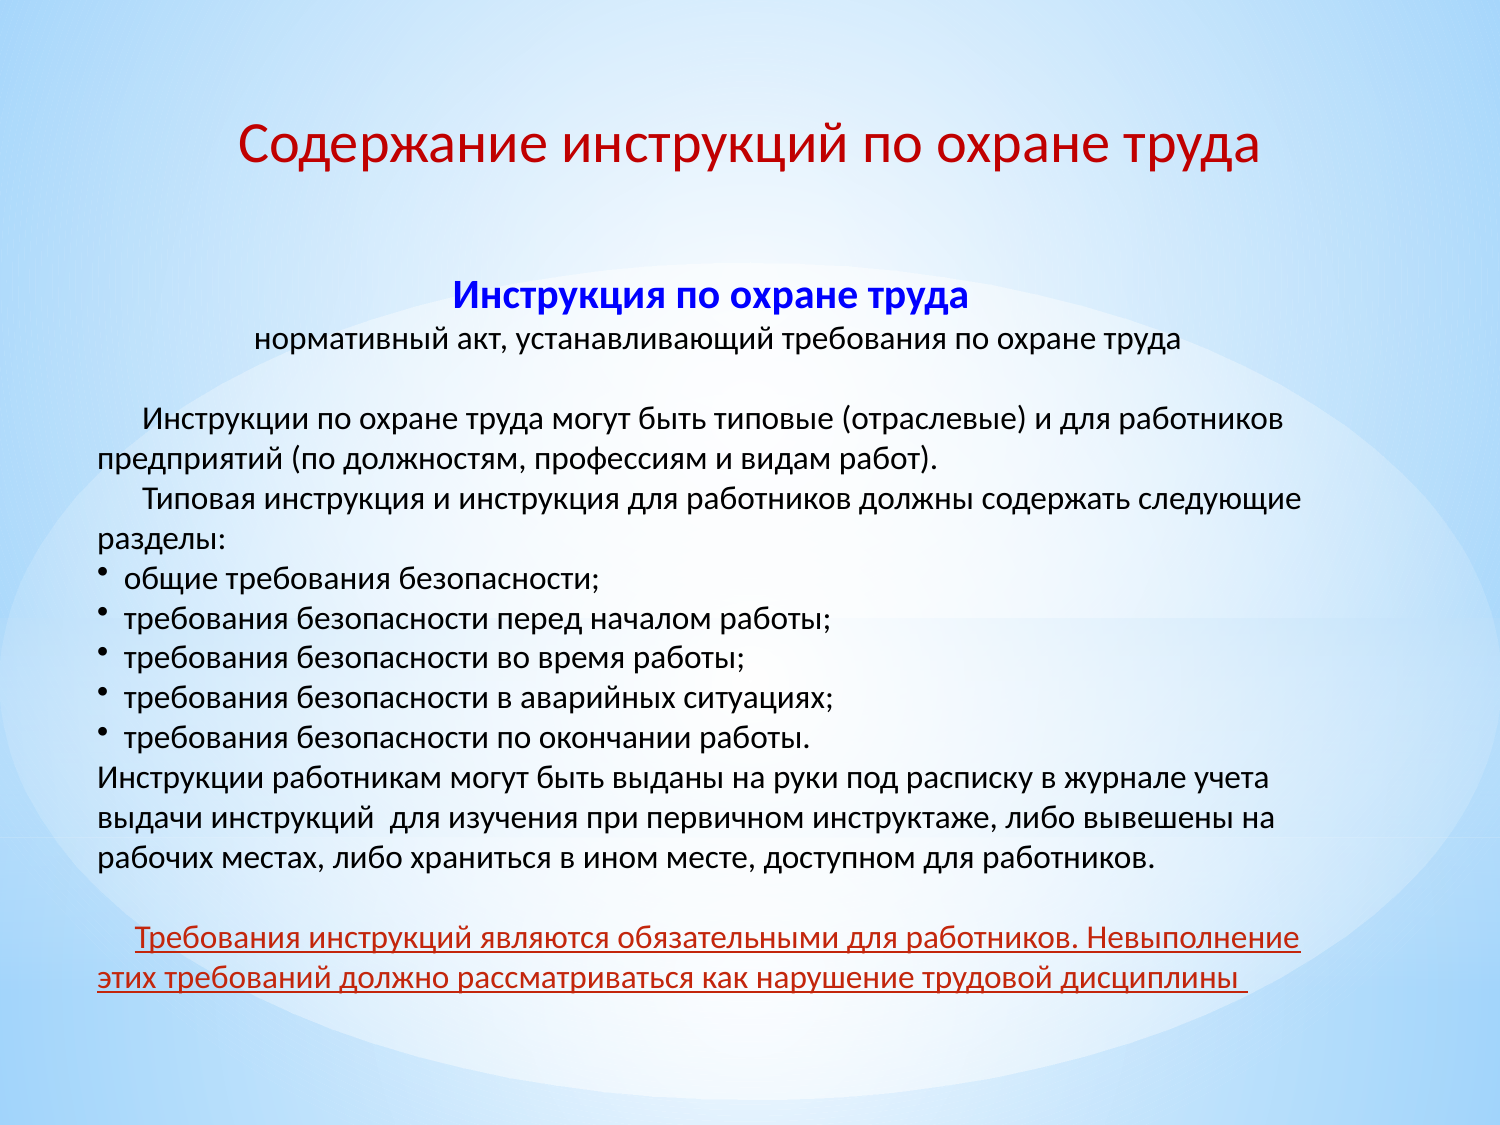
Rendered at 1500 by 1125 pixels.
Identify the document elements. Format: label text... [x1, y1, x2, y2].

text_box Инструкция по охране труда нормативный акт, устанавливающий требования по охране труда Инструкции по охране труда могут быть типовые (отраслевые) и для работников предприятий (по должностям, профессиям и видам работ). Типовая инструкция и инструкция для работников должны содержать следующие разделы: общие требования безопасности; требования безопасности перед началом работы; требования безопасности во время работы; требования безопасности в аварийных ситуациях; требования безопасности по окончании работы. Инструкции работникам могут быть выданы на руки под расписку в журнале учета выдачи инструкций для изучения при первичном инструктаже, либо вывешены на рабочих местах, либо храниться в ином месте, доступном для работников. Требования инструкций являются обязательными для работников. Невыполнение этих требований должно рассматриваться как нарушение трудовой дисциплины [82, 258, 1348, 1003]
text_box Содержание инструкций по охране труда [74, 45, 1425, 233]
